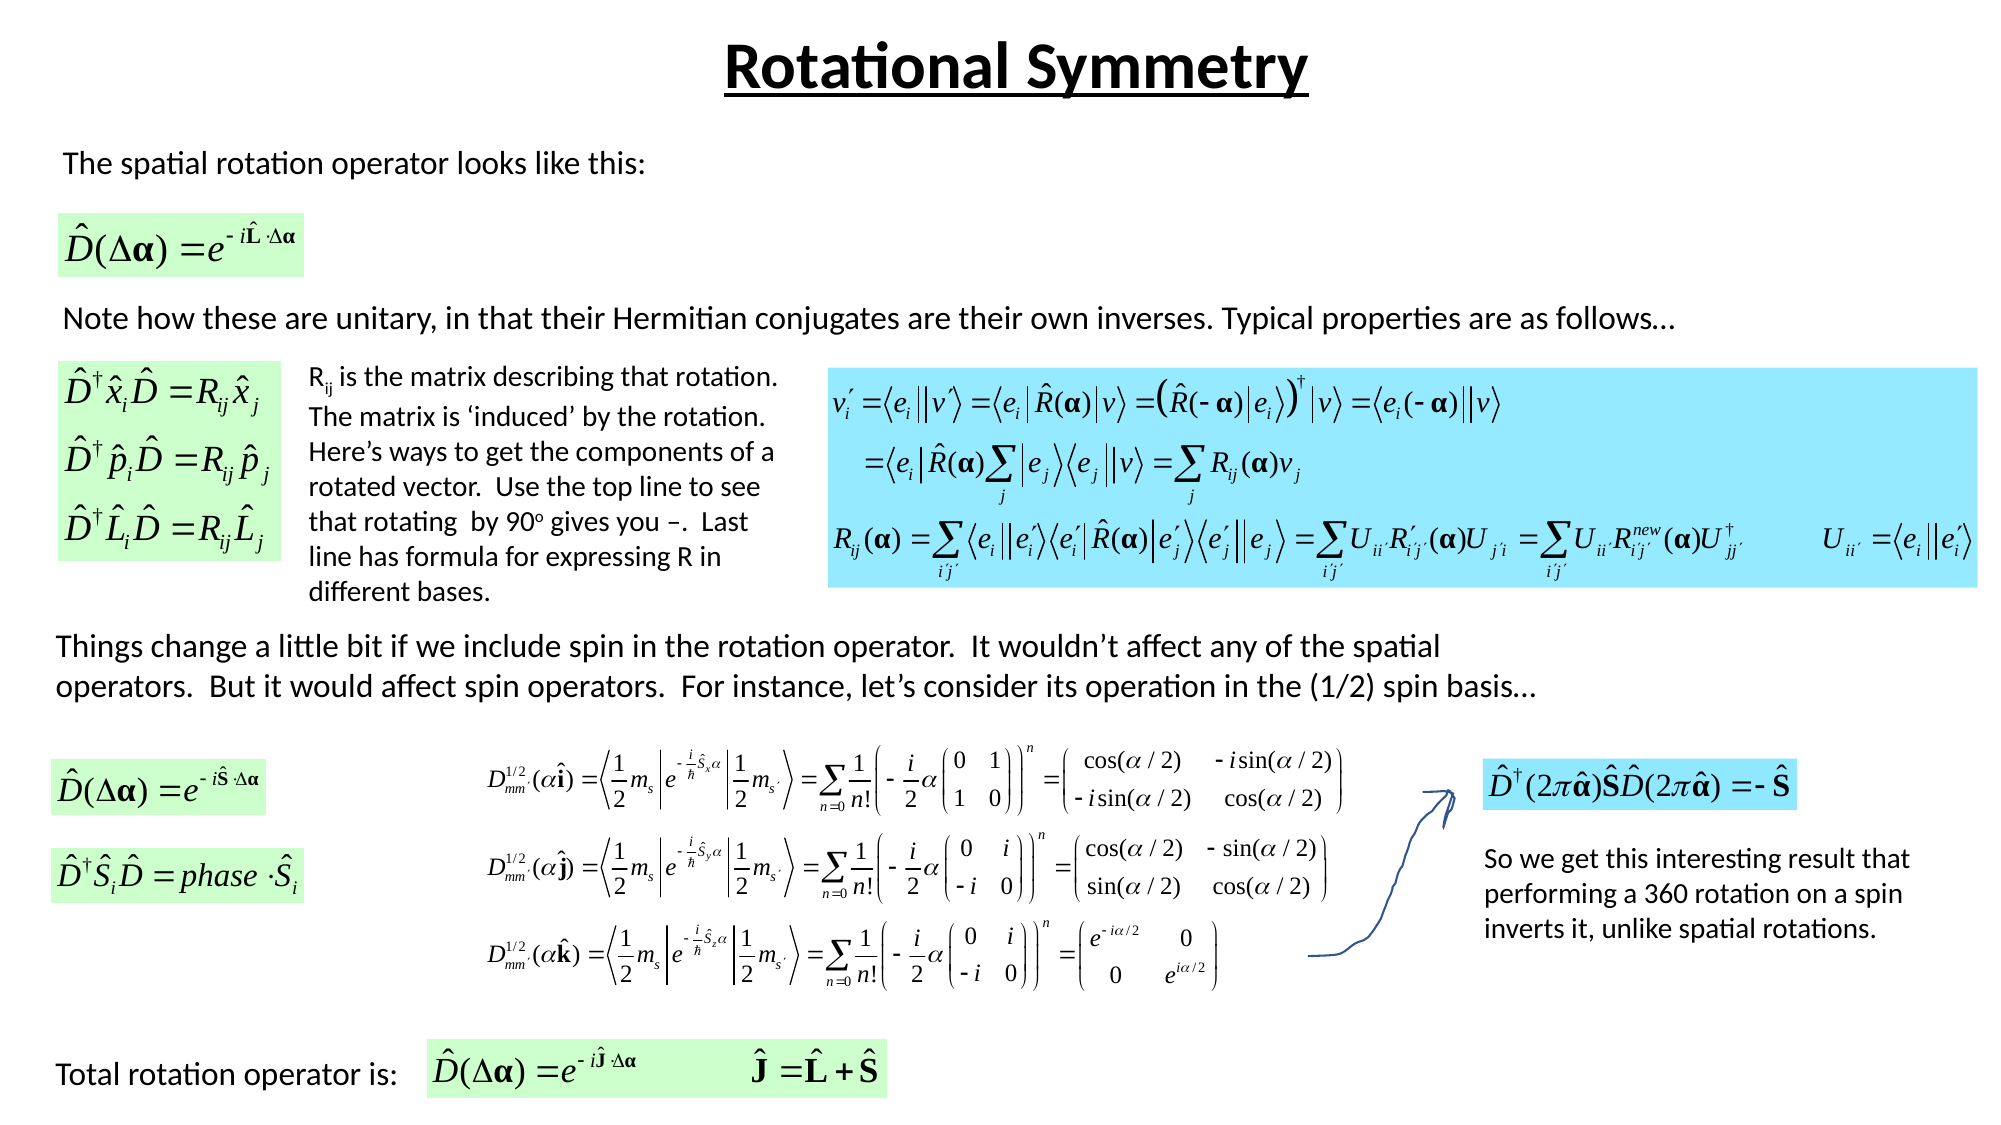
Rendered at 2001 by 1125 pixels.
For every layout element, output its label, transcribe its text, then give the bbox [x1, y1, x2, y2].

text_box Things change a little bit if we include spin in the rotation operator. It wouldn’t affect any of the spatial operators. But it would affect spin operators. For instance, let’s consider its operation in the (1/2) spin basis… [40, 617, 1569, 712]
text_box Rotational Symmetry [709, 14, 1393, 110]
text_box [1351, 788, 1456, 948]
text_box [828, 367, 1978, 588]
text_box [51, 847, 305, 903]
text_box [58, 360, 282, 562]
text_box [1482, 758, 1797, 810]
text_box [51, 758, 267, 816]
text_box Note how these are unitary, in that their Hermitian conjugates are their own inverses. Typical properties are as follows… [47, 288, 1826, 344]
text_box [426, 1038, 887, 1098]
text_box So we get this interesting result that performing a 360 rotation on a spin inverts it, unlike spatial rotations. [1469, 832, 1965, 953]
text_box The spatial rotation operator looks like this: [47, 134, 732, 189]
text_box Total rotation operator is: [40, 1044, 443, 1100]
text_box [57, 212, 305, 278]
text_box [482, 735, 1351, 996]
